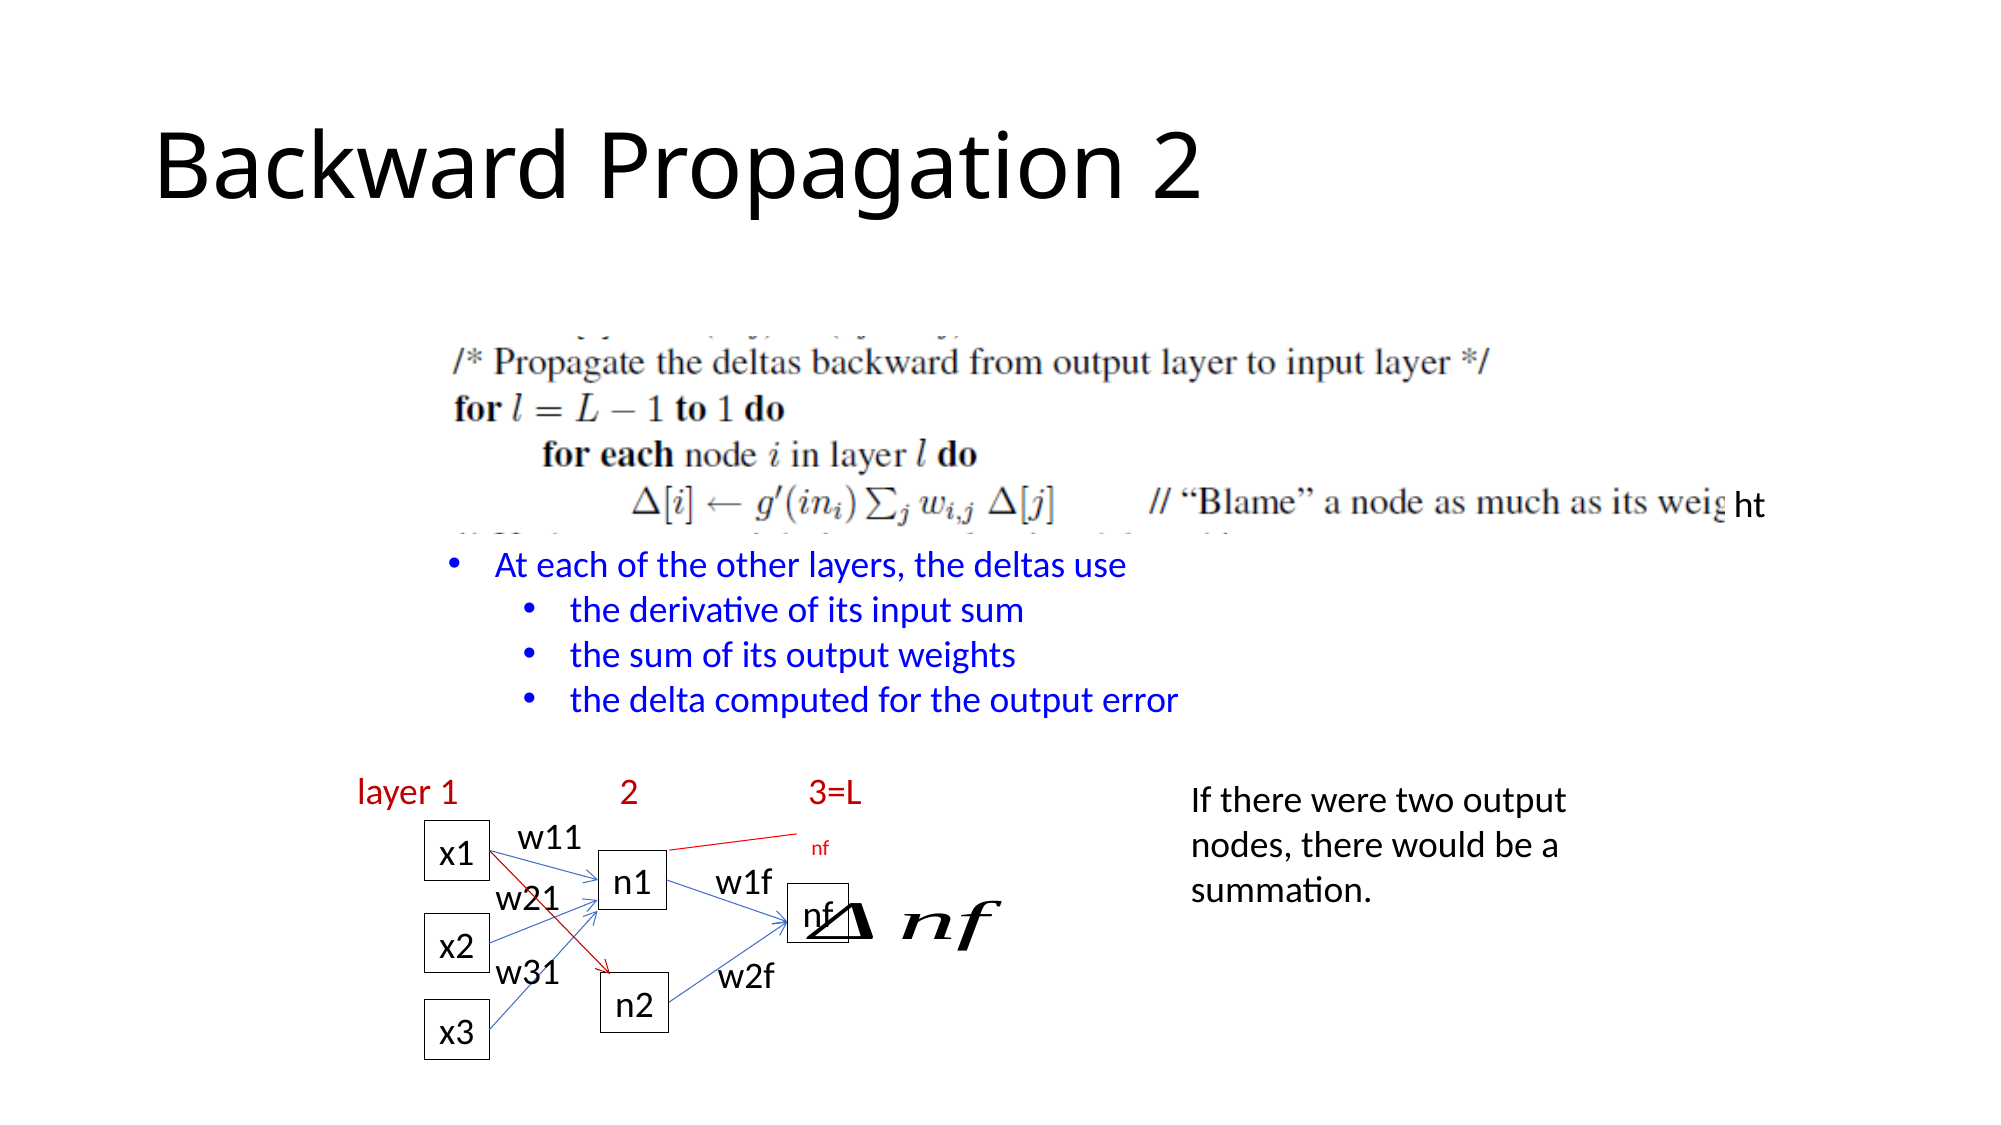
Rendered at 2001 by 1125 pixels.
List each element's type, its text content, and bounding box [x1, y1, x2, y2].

text_box w31 [480, 939, 489, 1000]
text_box w11 [502, 804, 597, 850]
text_box nf [788, 883, 849, 943]
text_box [669, 831, 797, 851]
text_box n2 [600, 972, 669, 1033]
text_box x3 [424, 999, 490, 1060]
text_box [667, 880, 788, 922]
title Backward Propagation 2 [137, 59, 1863, 278]
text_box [489, 850, 610, 974]
text_box w1f [700, 851, 788, 880]
text_box ht [1725, 472, 1781, 533]
text_box x1 [424, 820, 490, 881]
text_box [669, 921, 788, 1003]
text_box x2 [424, 913, 489, 973]
text_box layer 1 2 3=L [342, 759, 878, 820]
picture [249, 336, 1725, 534]
text_box If there were two output nodes, there would be a summation. [1176, 767, 1646, 918]
text_box w21 [480, 865, 489, 926]
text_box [489, 974, 598, 1031]
text_box n1 [610, 850, 667, 910]
text_box At each of the other layers, the deltas use the derivative of its input sum the sum of its output weights the delta computed for the output error [433, 534, 1204, 728]
